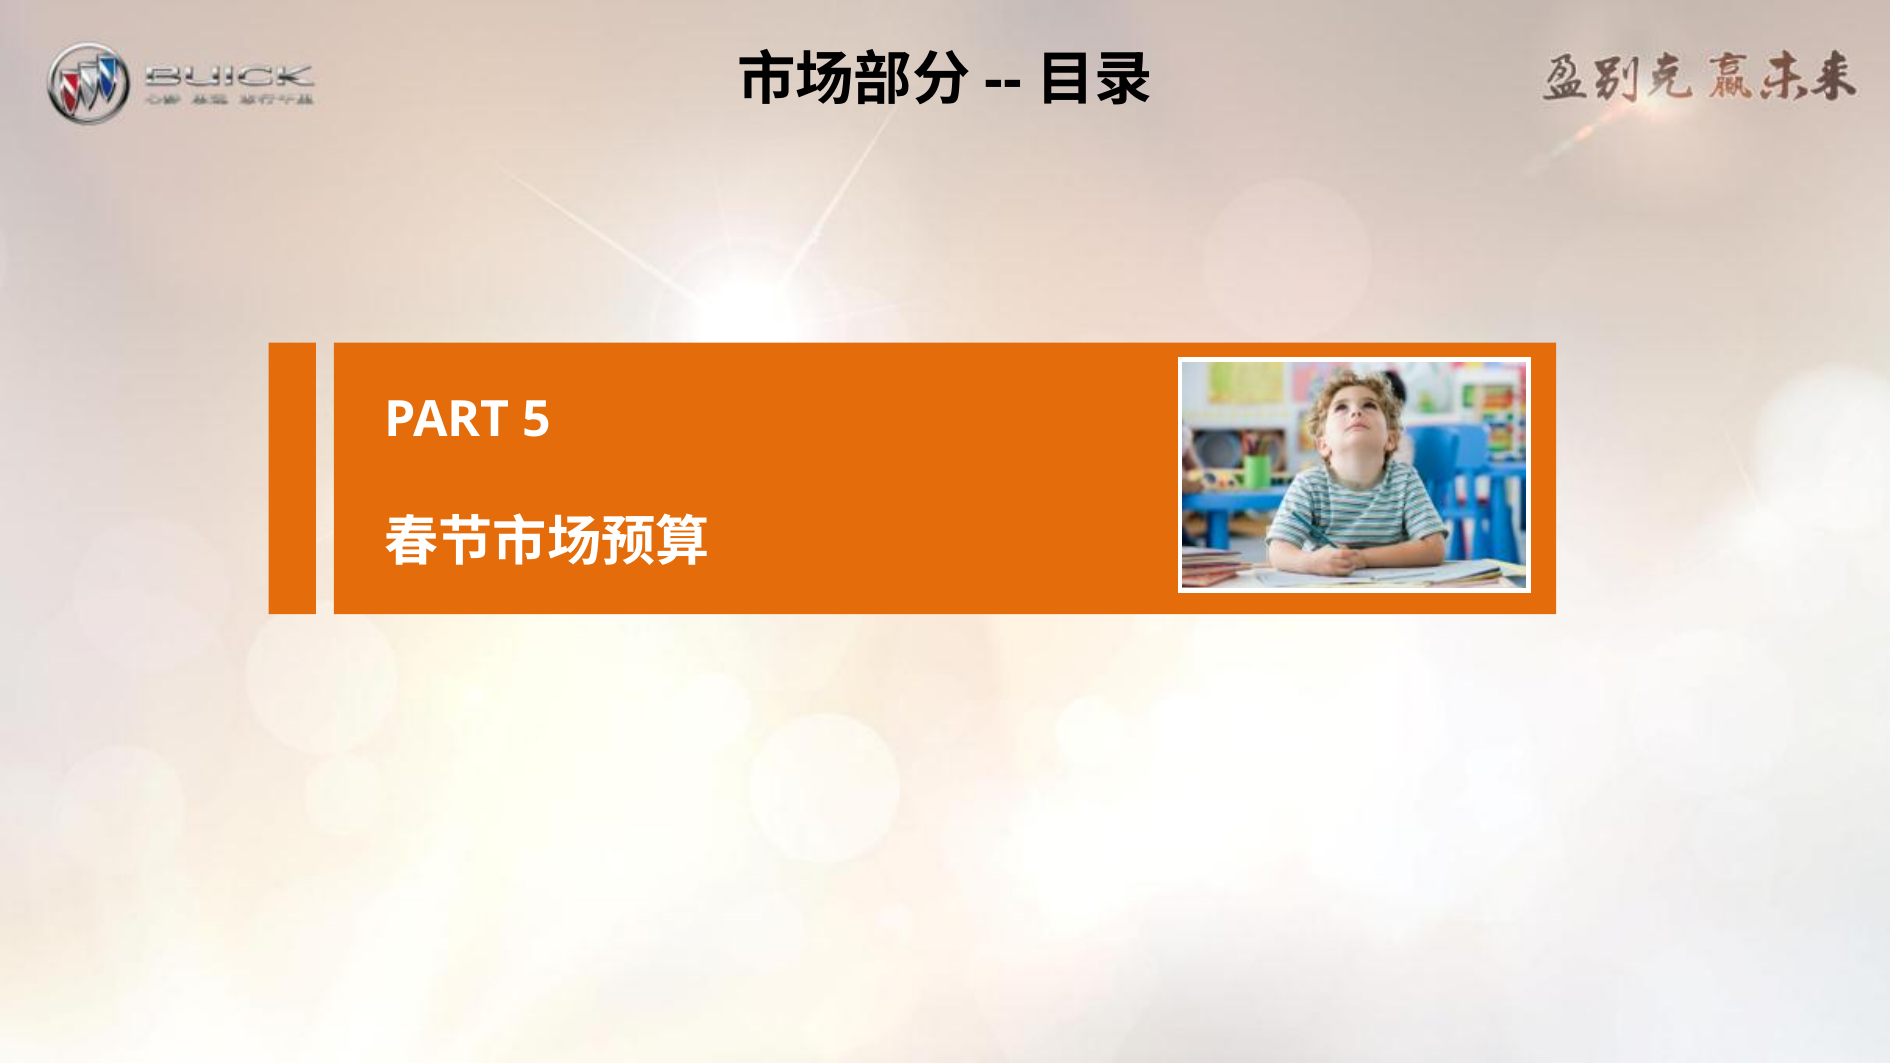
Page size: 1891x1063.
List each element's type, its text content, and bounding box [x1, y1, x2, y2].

text_box [267, 340, 318, 616]
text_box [333, 342, 1557, 615]
title 市场部分--目录 [94, 0, 1796, 166]
picture [0, 0, 1890, 1063]
